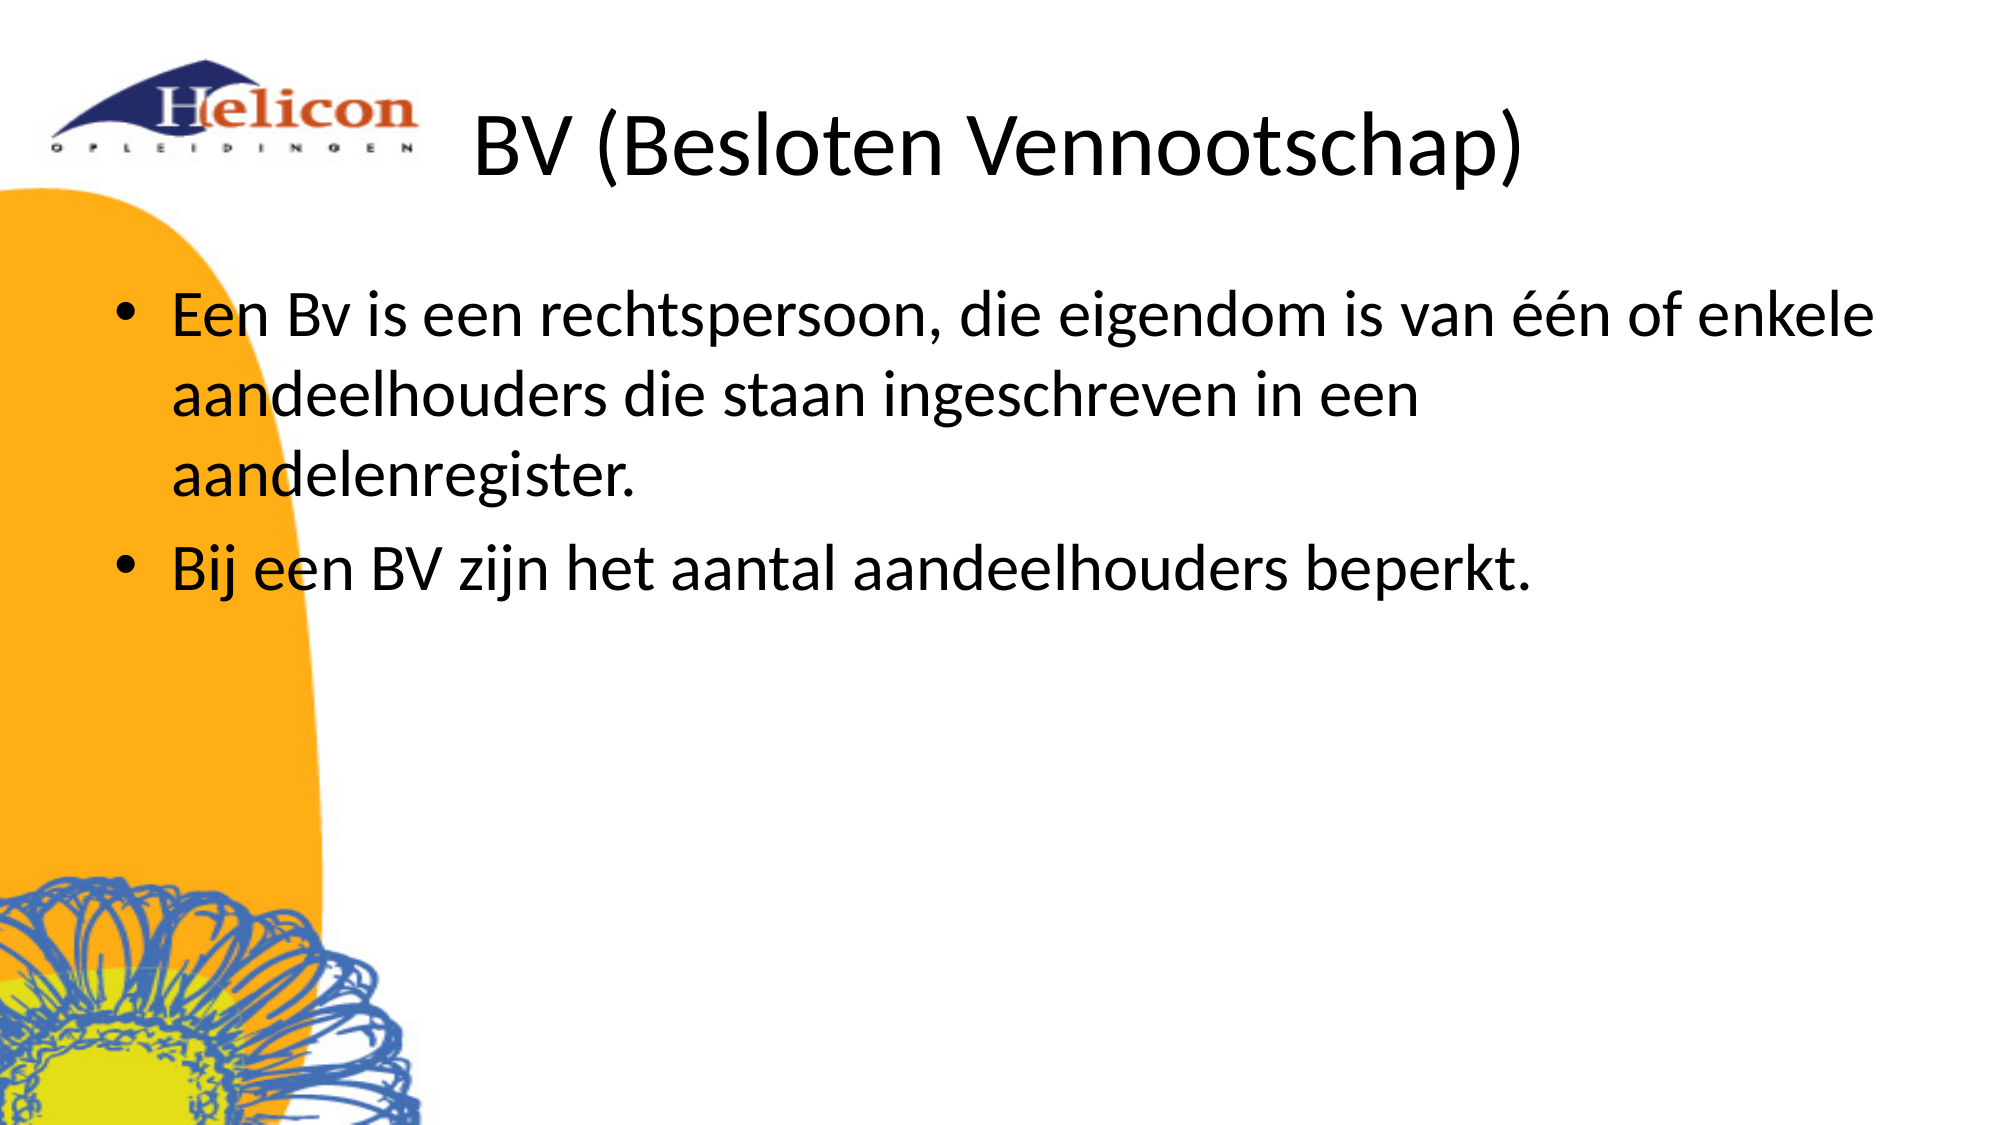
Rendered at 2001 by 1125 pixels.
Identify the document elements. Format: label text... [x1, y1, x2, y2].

list Een Bv is een rechtspersoon, die eigendom is van één of enkele aandeelhouders die staan ingeschreven in een aandelenregister. Bij een BV zijn het aantal aandeelhouders beperkt. [99, 262, 1900, 1005]
title BV (Besloten Vennootschap) [99, 45, 1900, 233]
picture [0, 0, 2001, 1125]
